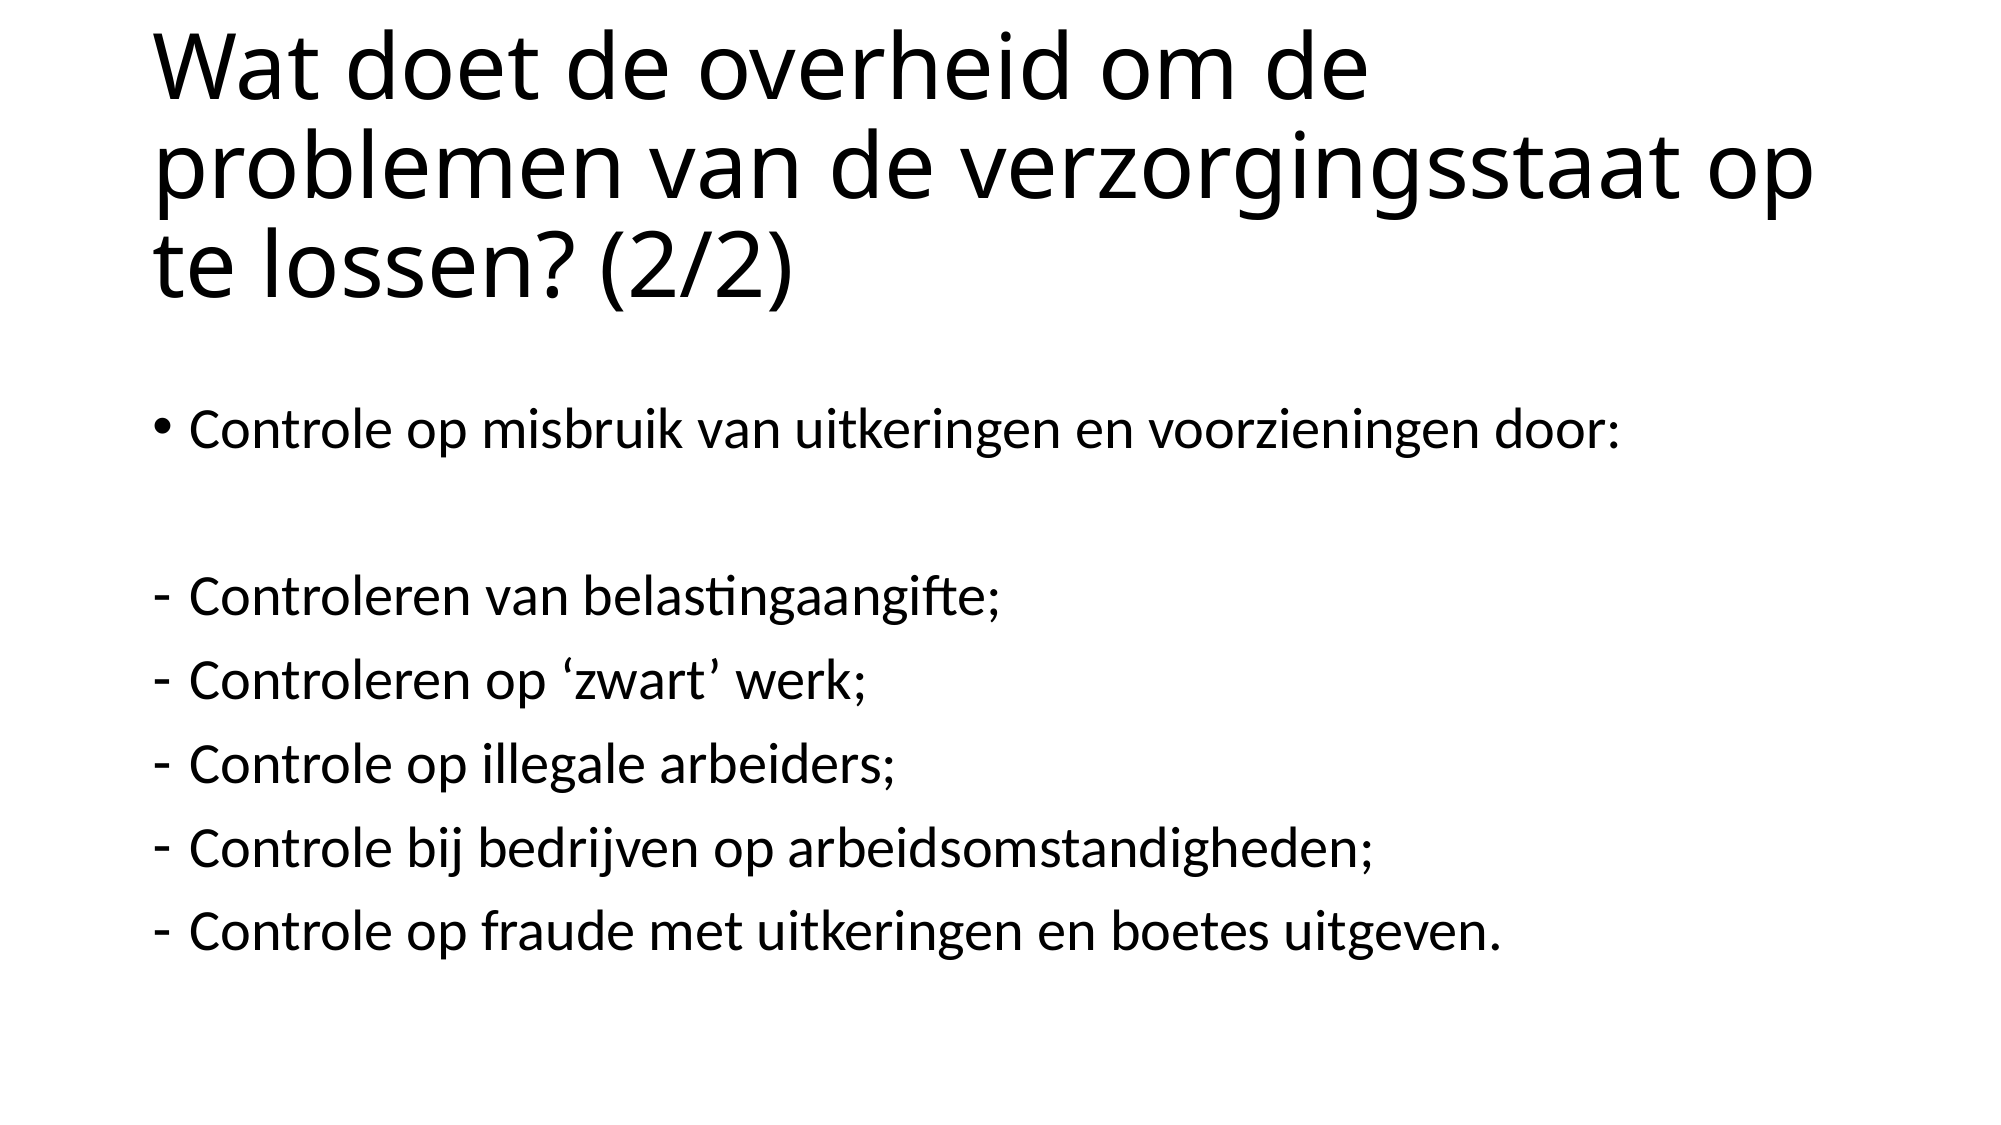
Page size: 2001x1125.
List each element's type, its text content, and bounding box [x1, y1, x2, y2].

list Controle op misbruik van uitkeringen en voorzieningen door: Controleren van belastingaangifte; Controleren op ‘zwart’ werk; Controle op illegale arbeiders; Controle bij bedrijven op arbeidsomstandigheden; Controle op fraude met uitkeringen en boetes uitgeven. [137, 299, 1863, 1014]
title Wat doet de overheid om de problemen van de verzorgingsstaat op te lossen? (2/2) [137, 59, 1863, 278]
